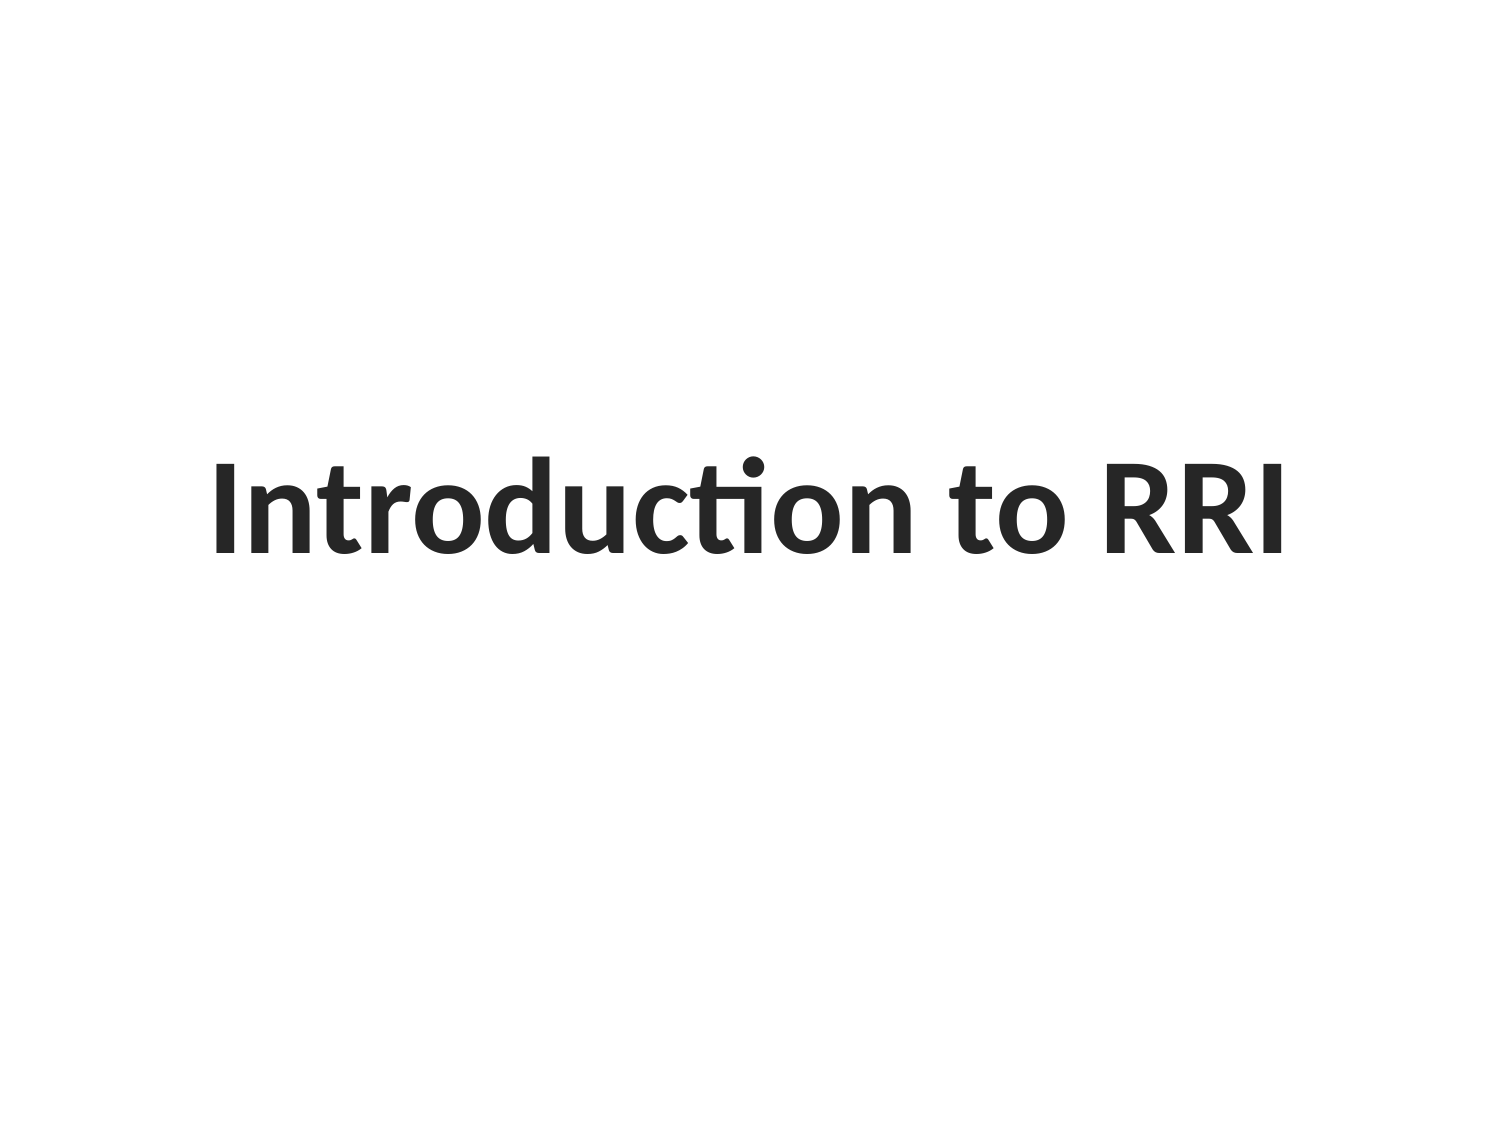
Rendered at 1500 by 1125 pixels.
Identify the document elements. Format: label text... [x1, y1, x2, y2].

text_box Introduction to RRI [0, 408, 1500, 589]
